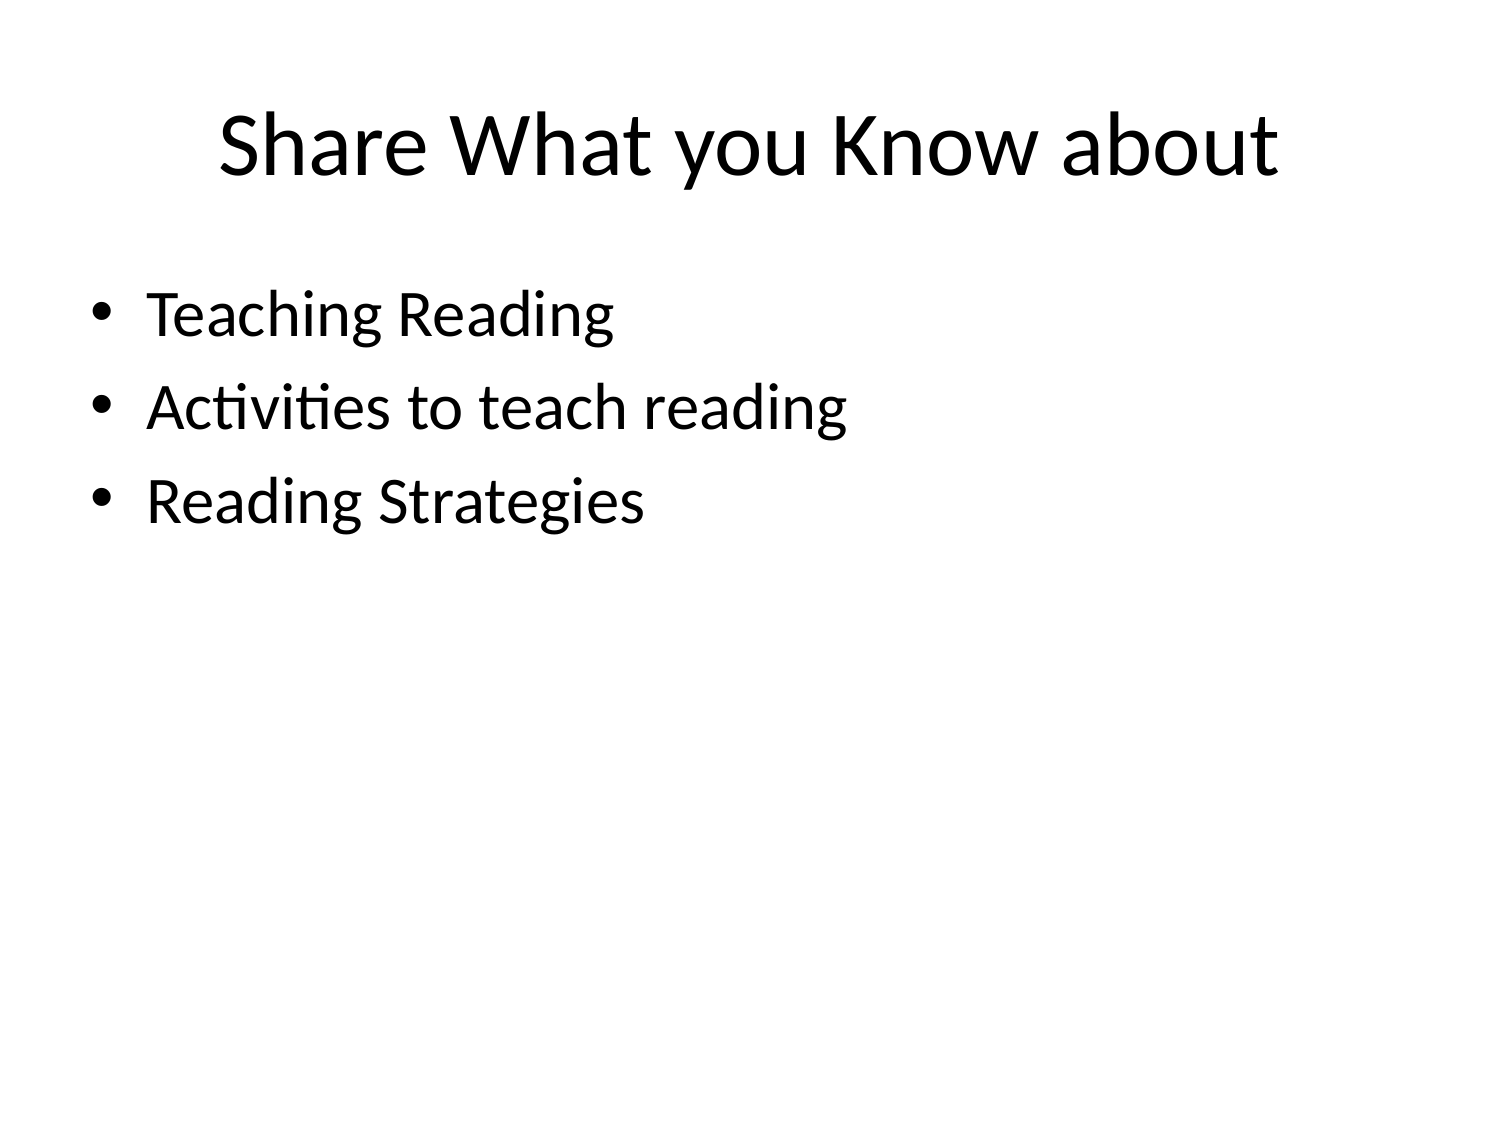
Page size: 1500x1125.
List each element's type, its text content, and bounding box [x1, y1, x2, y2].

title Share What you Know about [75, 45, 1425, 233]
list Teaching Reading Activities to teach reading Reading Strategies [75, 262, 1425, 1005]
